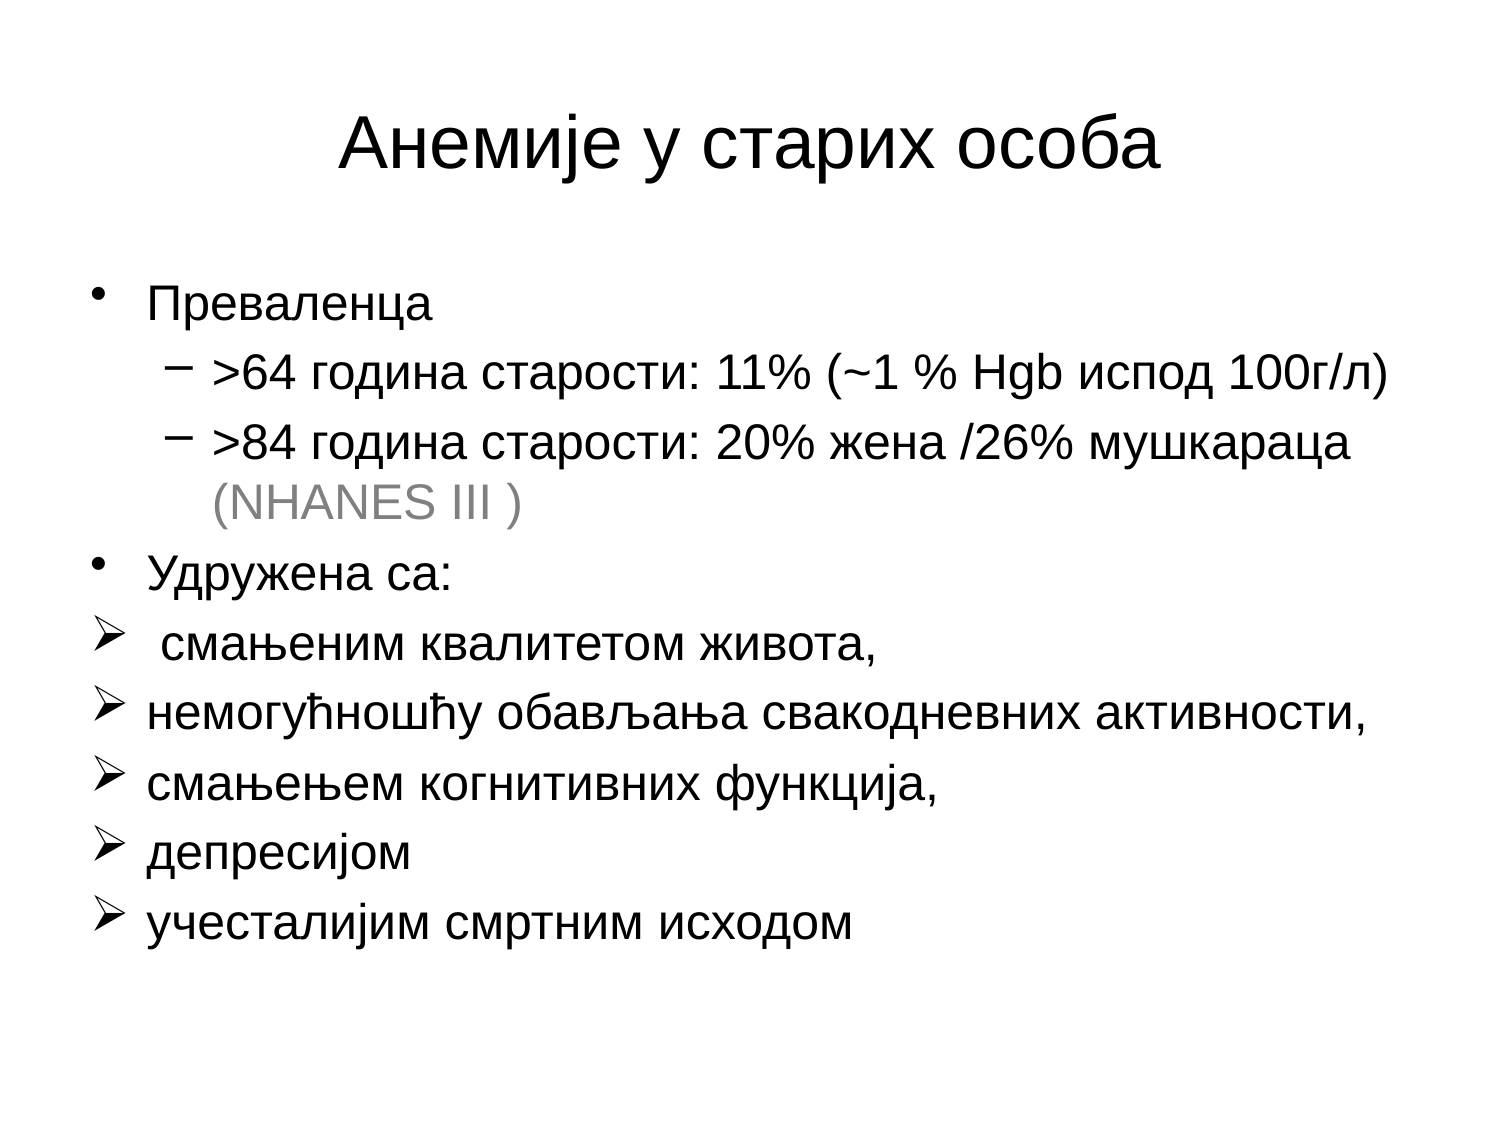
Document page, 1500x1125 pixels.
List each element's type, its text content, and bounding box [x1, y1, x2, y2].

title Анемије у старих особа [75, 45, 1425, 233]
list Преваленца >64 година старости: 11% (~1 % Hgb испод 100г/л) >84 година старости: 20% жена /26% мушкараца (NHANES III ) Удружена са: смањеним квалитетом живота, немогућношћу обављања свакодневних активности, смањењем когнитивних функција, депресијом учесталијим смртним исходом [75, 262, 1425, 1005]
